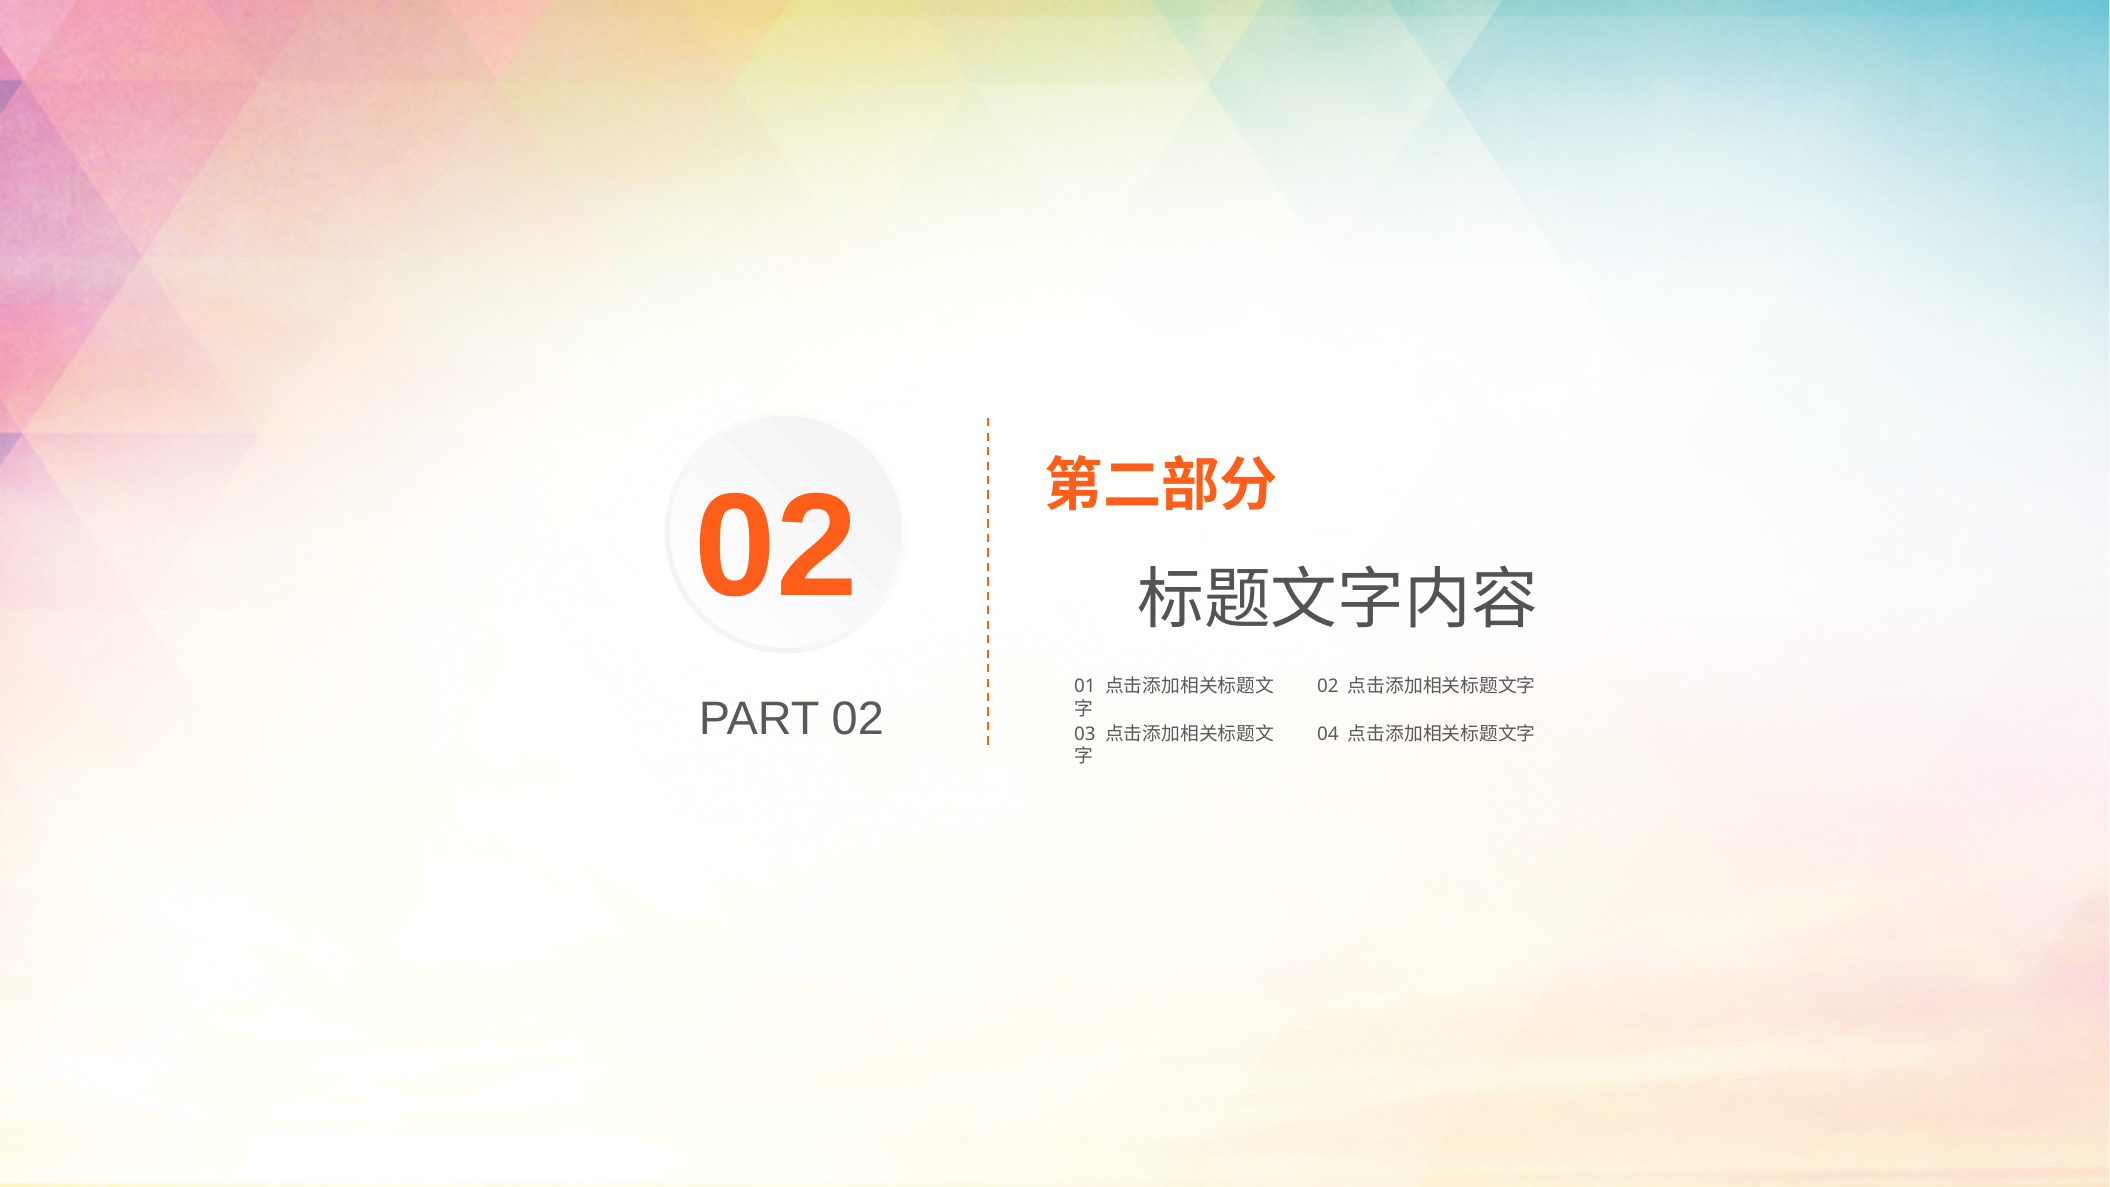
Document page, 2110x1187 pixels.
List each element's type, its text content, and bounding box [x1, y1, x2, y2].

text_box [664, 410, 908, 654]
text_box 第二部分 标题文字内容 [1011, 439, 1568, 651]
text_box 03 点击添加相关标题文字 [1060, 714, 1306, 774]
picture [0, 0, 2110, 1187]
text_box 01 点击添加相关标题文字 [1060, 666, 1306, 714]
text_box 04 点击添加相关标题文字 [1303, 714, 1560, 751]
text_box 02 点击添加相关标题文字 [1303, 666, 1560, 704]
text_box PART 02 [698, 687, 908, 745]
